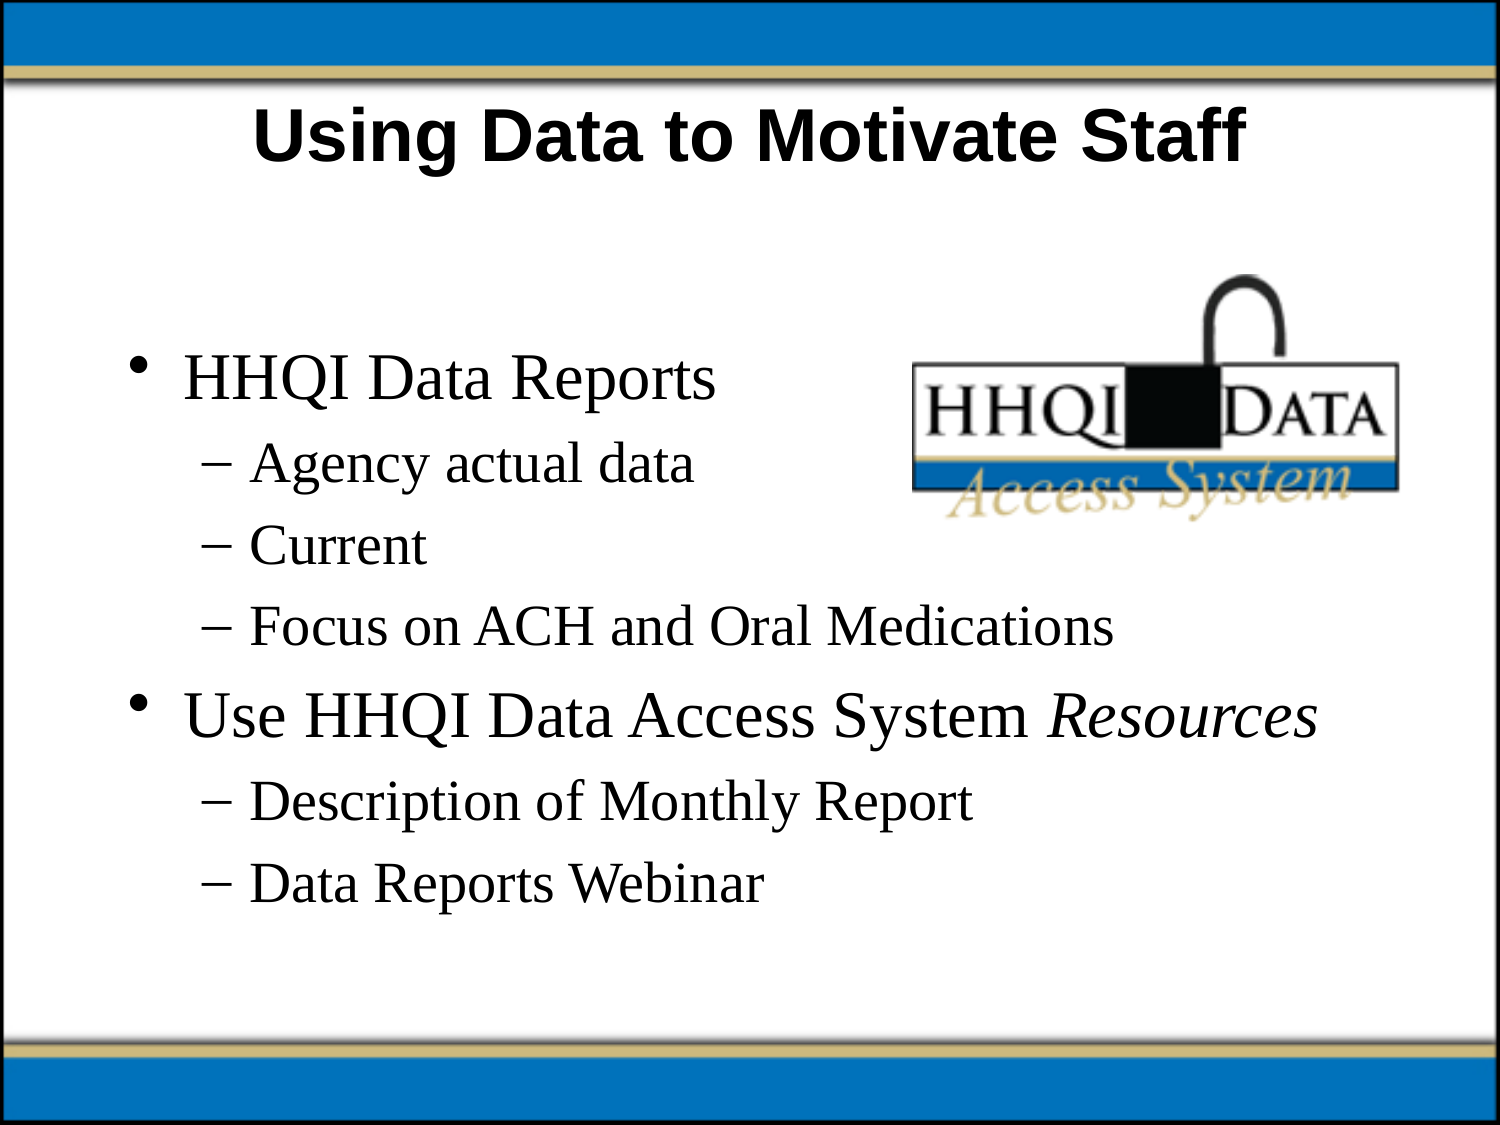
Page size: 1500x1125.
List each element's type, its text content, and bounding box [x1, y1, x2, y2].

title Using Data to Motivate Staff [112, 87, 1388, 175]
list HHQI Data Reports Agency actual data Current Focus on ACH and Oral Medications Use HHQI Data Access System Resources Description of Monthly Report Data Reports Webinar [112, 324, 1388, 1000]
picture [0, 0, 1500, 1125]
